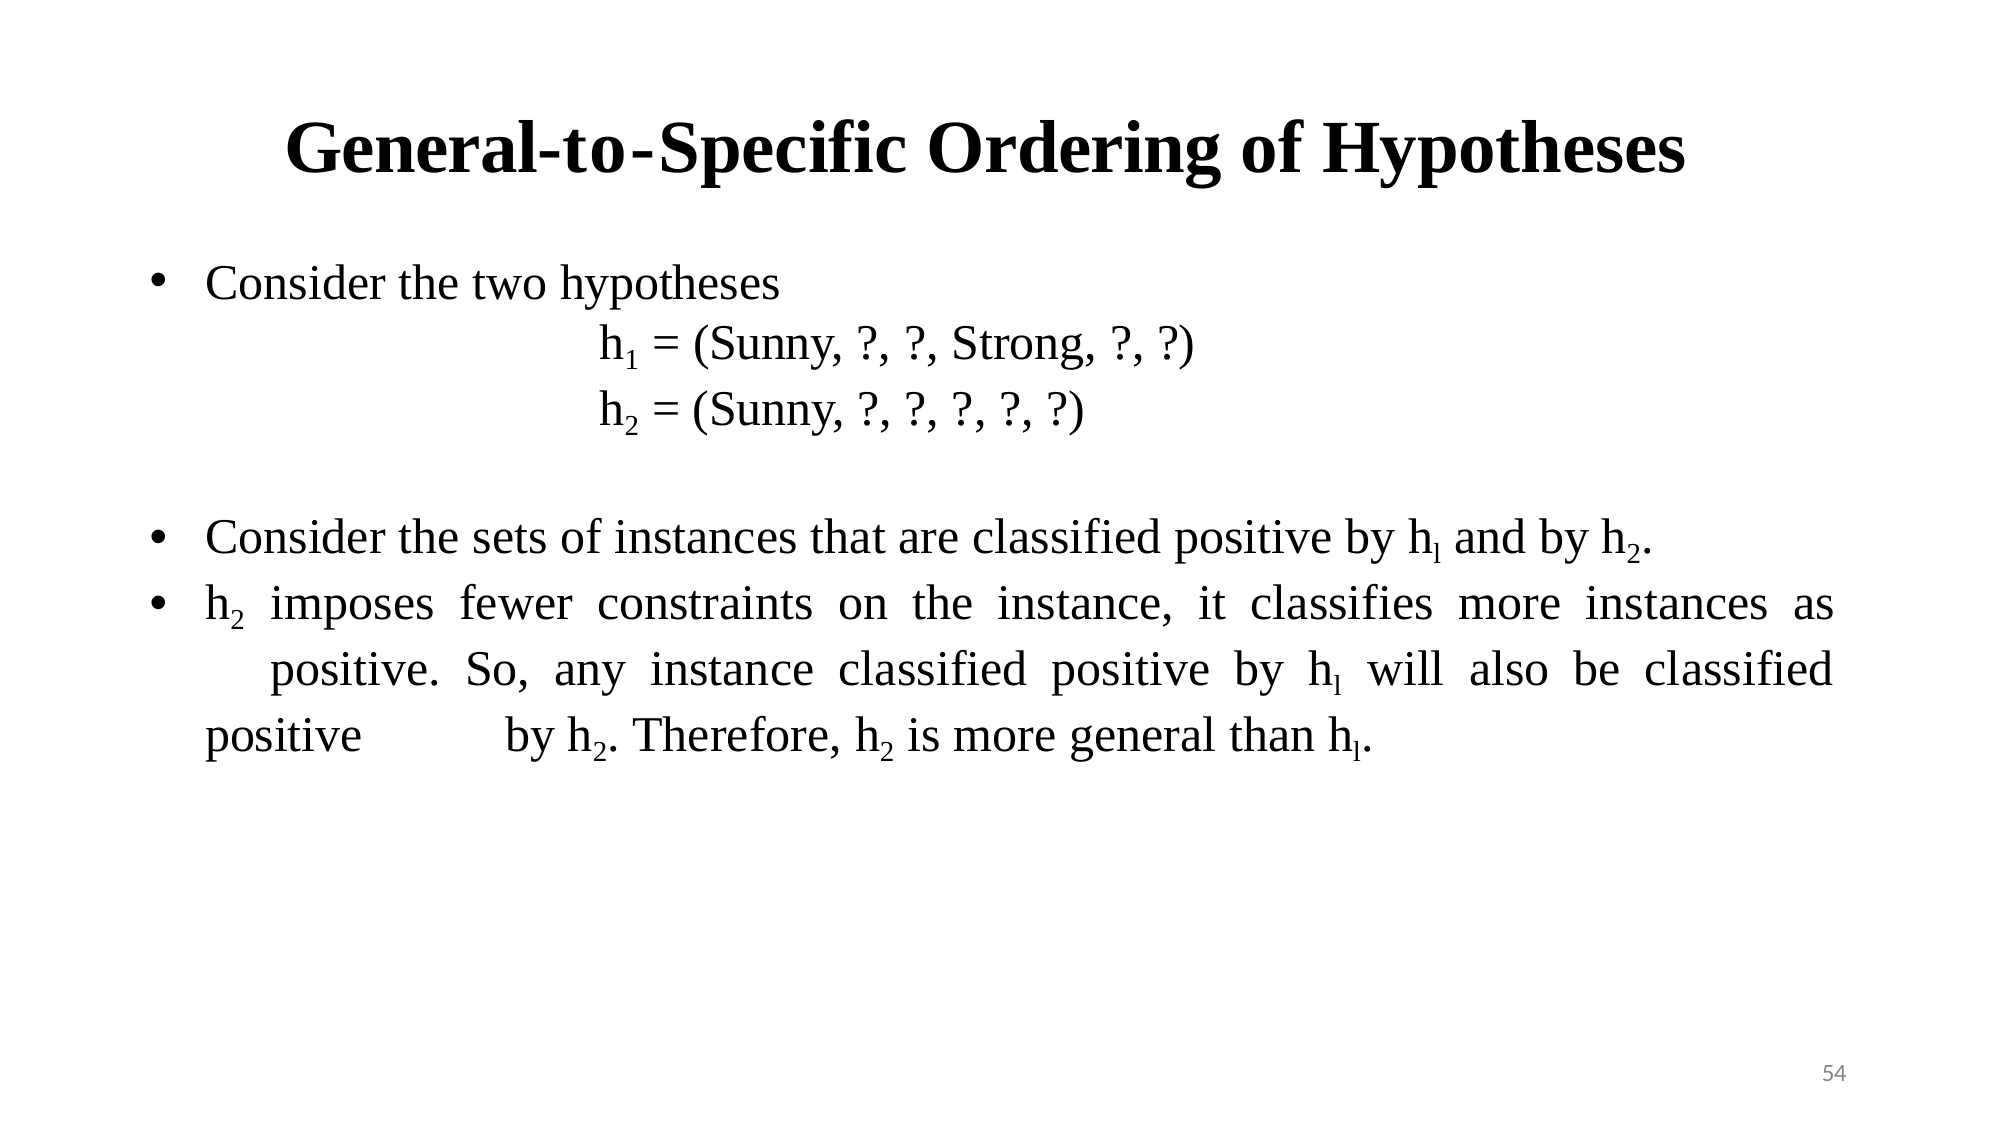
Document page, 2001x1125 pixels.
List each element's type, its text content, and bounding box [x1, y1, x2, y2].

text_box Consider the two hypotheses h1 = (Sunny, ?, ?, Strong, ?, ?) h2 = (Sunny, ?, ?, ?, ?, ?) Consider the sets of instances that are classified positive by hl and by h2. h2 imposes fewer constraints on the instance, it classifies more instances as positive. So, any instance classified positive by hl will also be classified positive by h2. Therefore, h2 is more general than hl. [141, 247, 1844, 767]
slide_number 54 [1815, 1060, 1856, 1125]
title General-to-Specific Ordering of Hypotheses [153, 95, 1847, 286]
